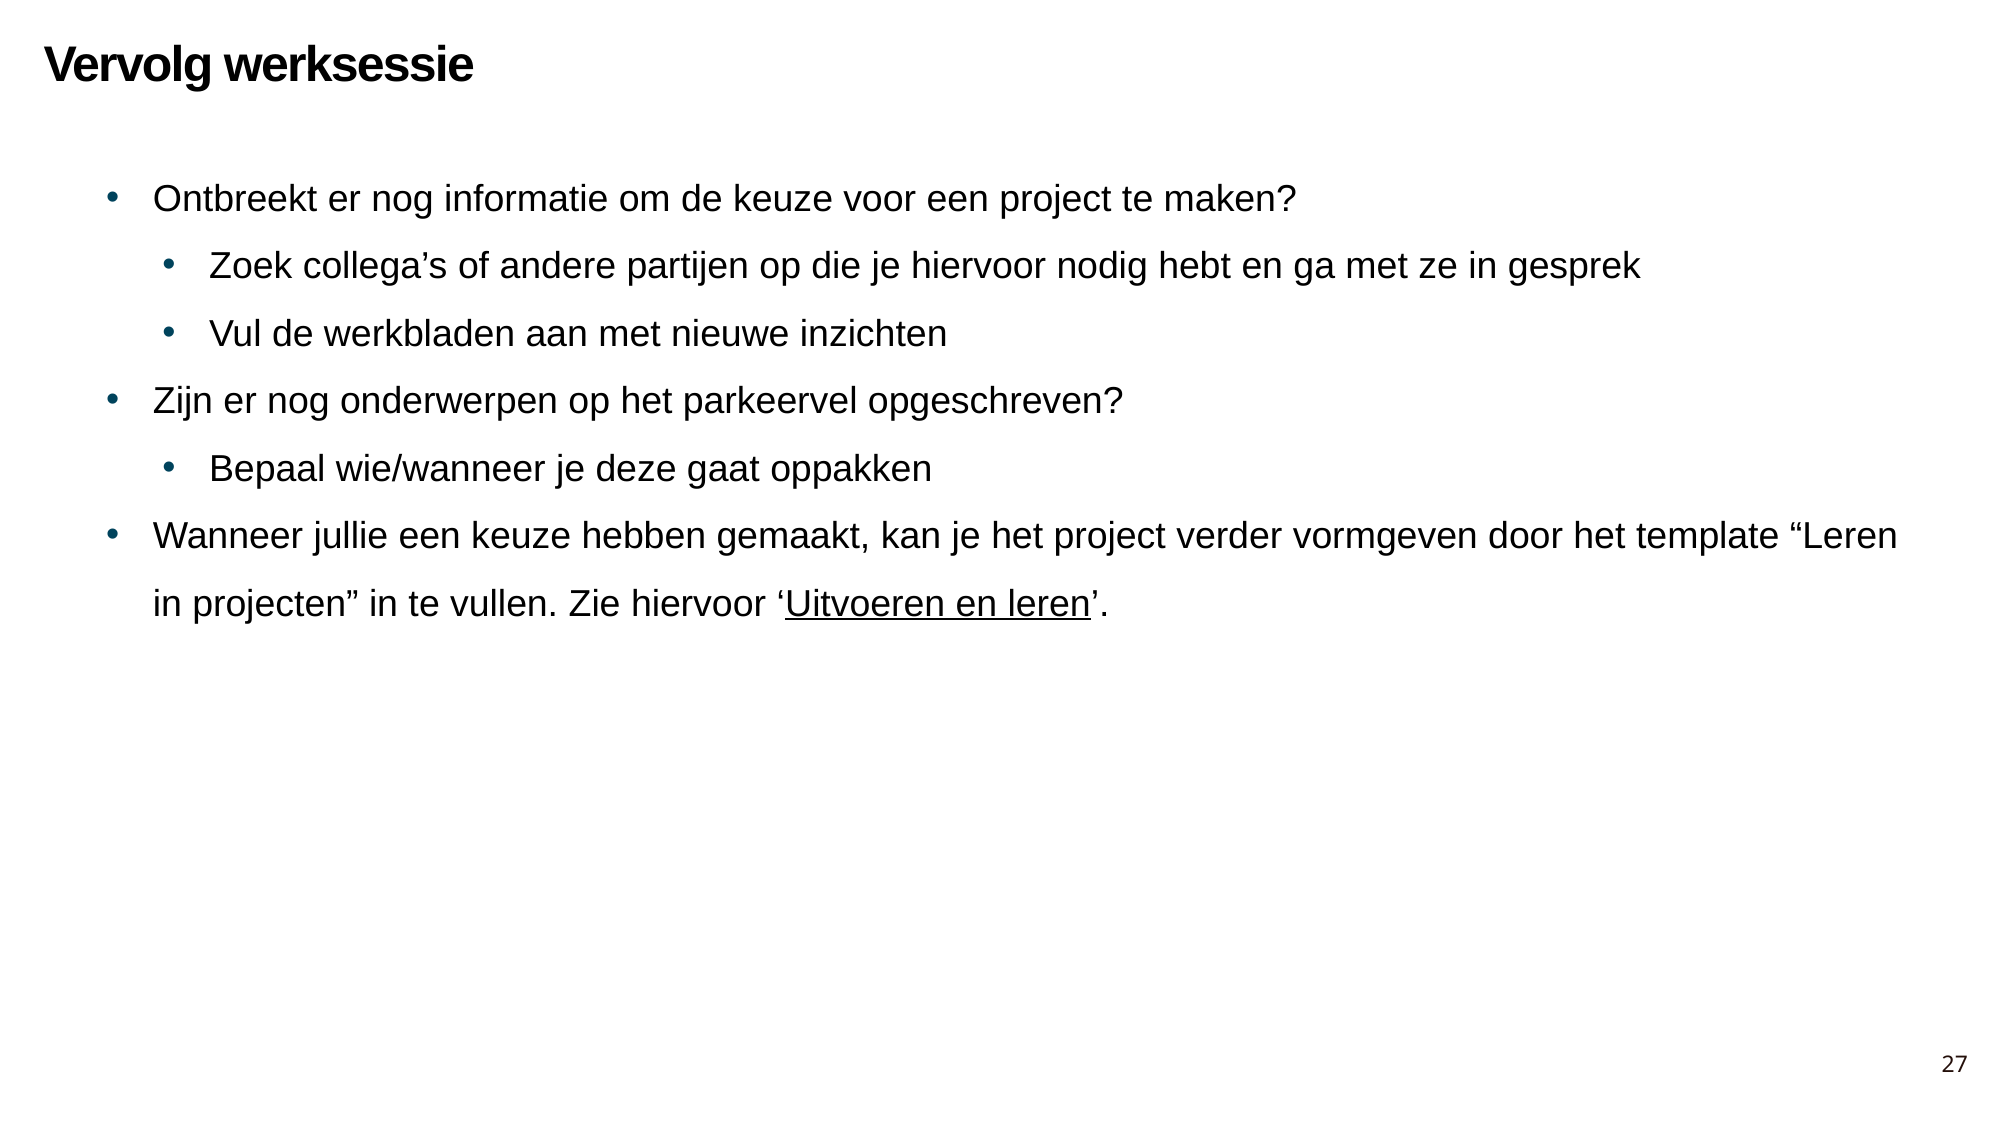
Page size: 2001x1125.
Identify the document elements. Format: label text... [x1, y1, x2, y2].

slide_number 27 [1932, 1043, 2000, 1090]
text_box Ontbreekt er nog informatie om de keuze voor een project te maken? Zoek collega’s of andere partijen op die je hiervoor nodig hebt en ga met ze in gesprek Vul de werkbladen aan met nieuwe inzichten Zijn er nog onderwerpen op het parkeervel opgeschreven? Bepaal wie/wanneer je deze gaat oppakken Wanneer jullie een keuze hebben gemaakt, kan je het project verder vormgeven door het template “Leren in projecten” in te vullen. Zie hiervoor ‘Uitvoeren en leren’. [98, 147, 1920, 608]
text_box Vervolg werksessie [35, 34, 1765, 111]
